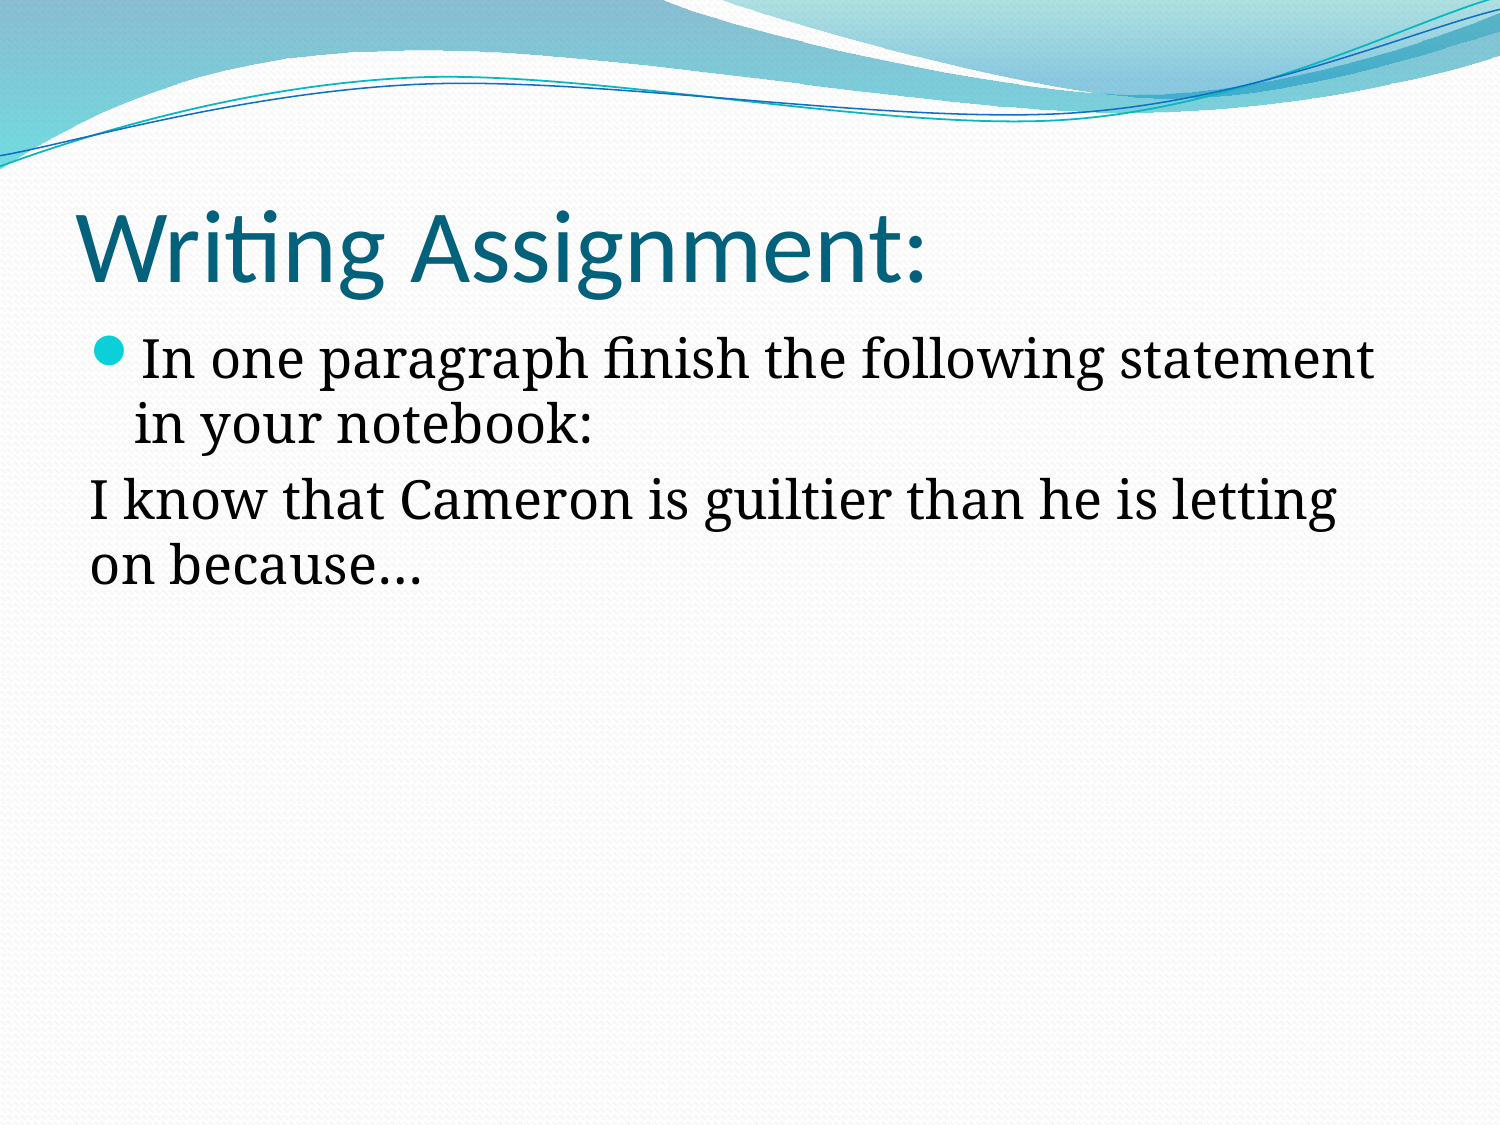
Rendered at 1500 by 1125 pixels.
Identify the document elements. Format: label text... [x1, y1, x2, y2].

list In one paragraph finish the following statement in your notebook: I know that Cameron is guiltier than he is letting on because… [75, 317, 1425, 1038]
title Writing Assignment: [75, 115, 1425, 303]
